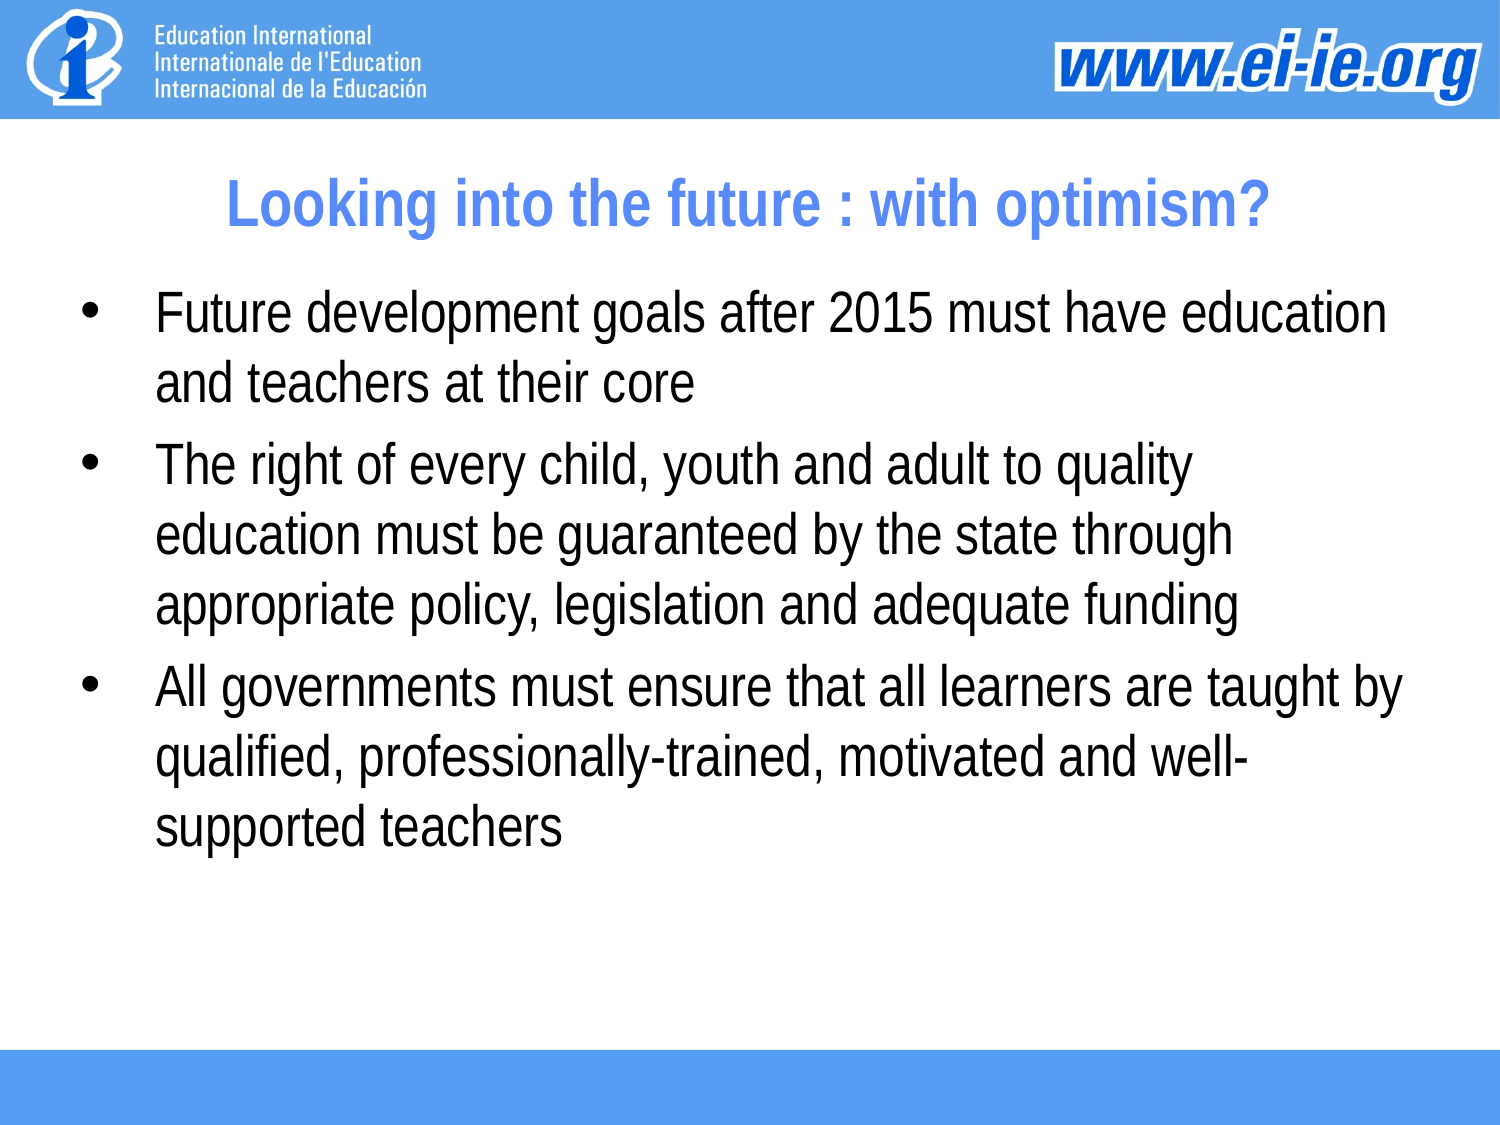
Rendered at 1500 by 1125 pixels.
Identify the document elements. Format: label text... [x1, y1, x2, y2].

picture [0, 0, 1500, 131]
list Future development goals after 2015 must have education and teachers at their core The right of every child, youth and adult to quality education must be guaranteed by the state through appropriate policy, legislation and adequate funding All governments must ensure that all learners are taught by qualified, professionally-trained, motivated and well-supported teachers [64, 267, 1425, 1005]
title Looking into the future : with optimism? [75, 125, 1425, 267]
